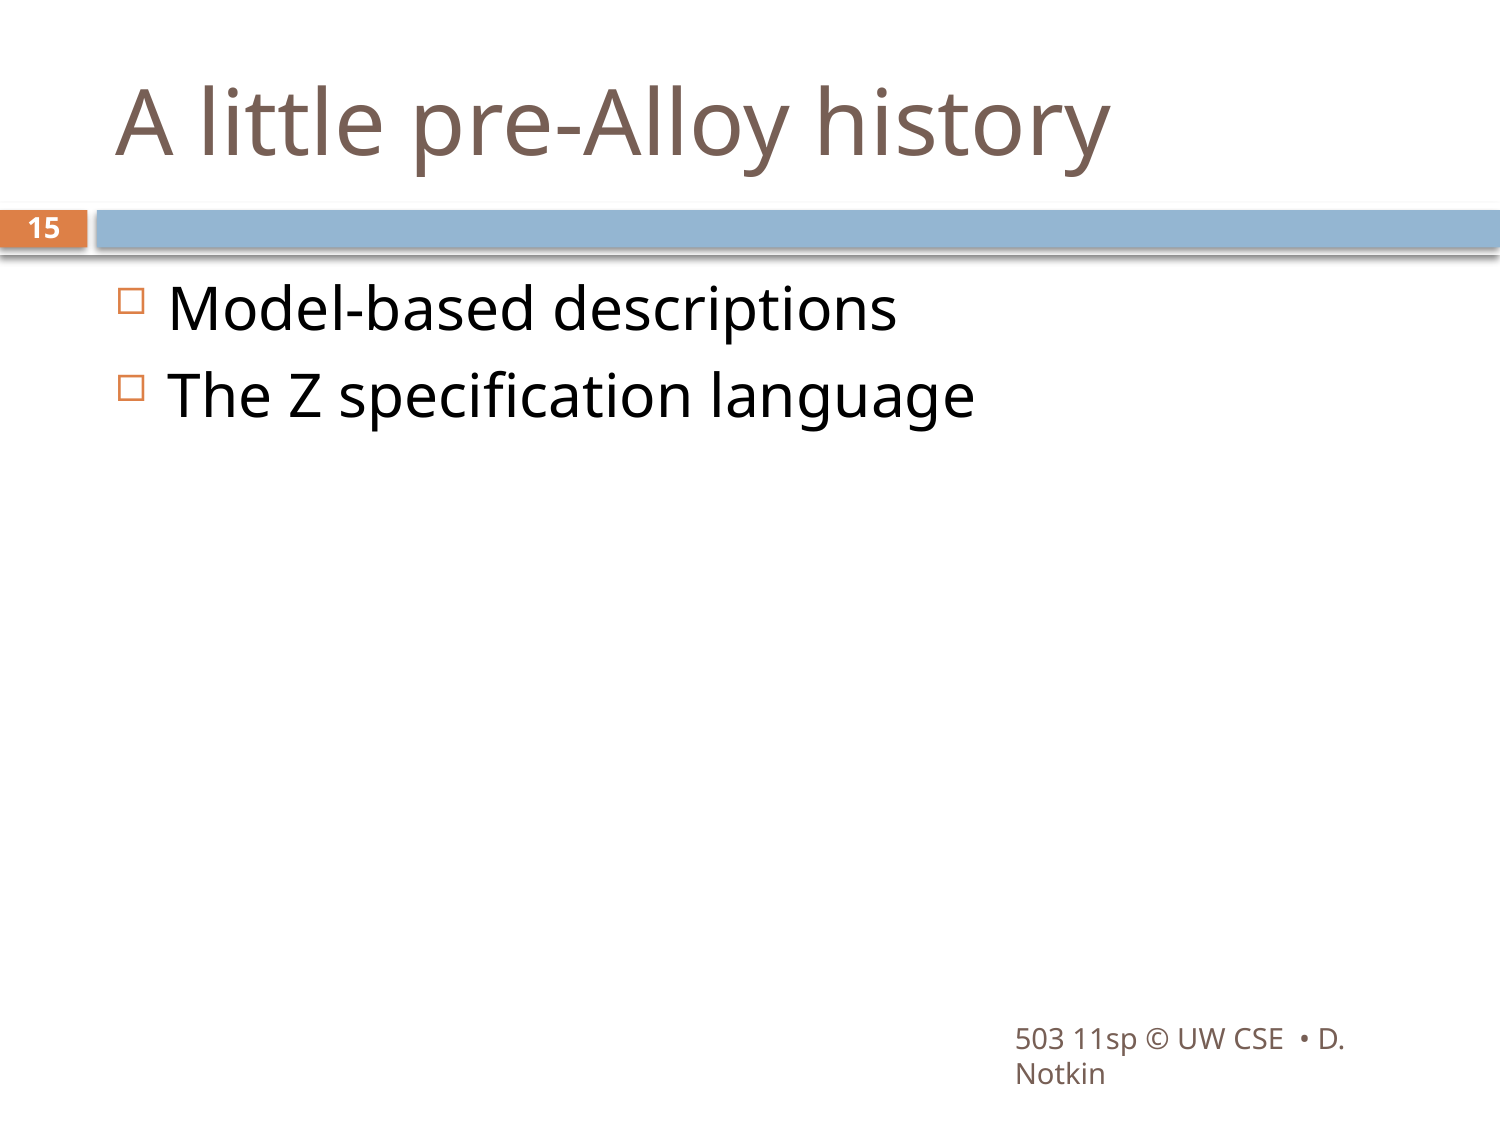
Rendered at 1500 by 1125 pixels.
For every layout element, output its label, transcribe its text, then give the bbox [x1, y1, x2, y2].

title A little pre-Alloy history [100, 37, 1438, 200]
list Model-based descriptions The Z specification language [100, 262, 1438, 1000]
slide_number 503 11sp © UW CSE • D. Notkin [999, 1025, 1438, 1085]
slide_number 15 [0, 208, 88, 249]
